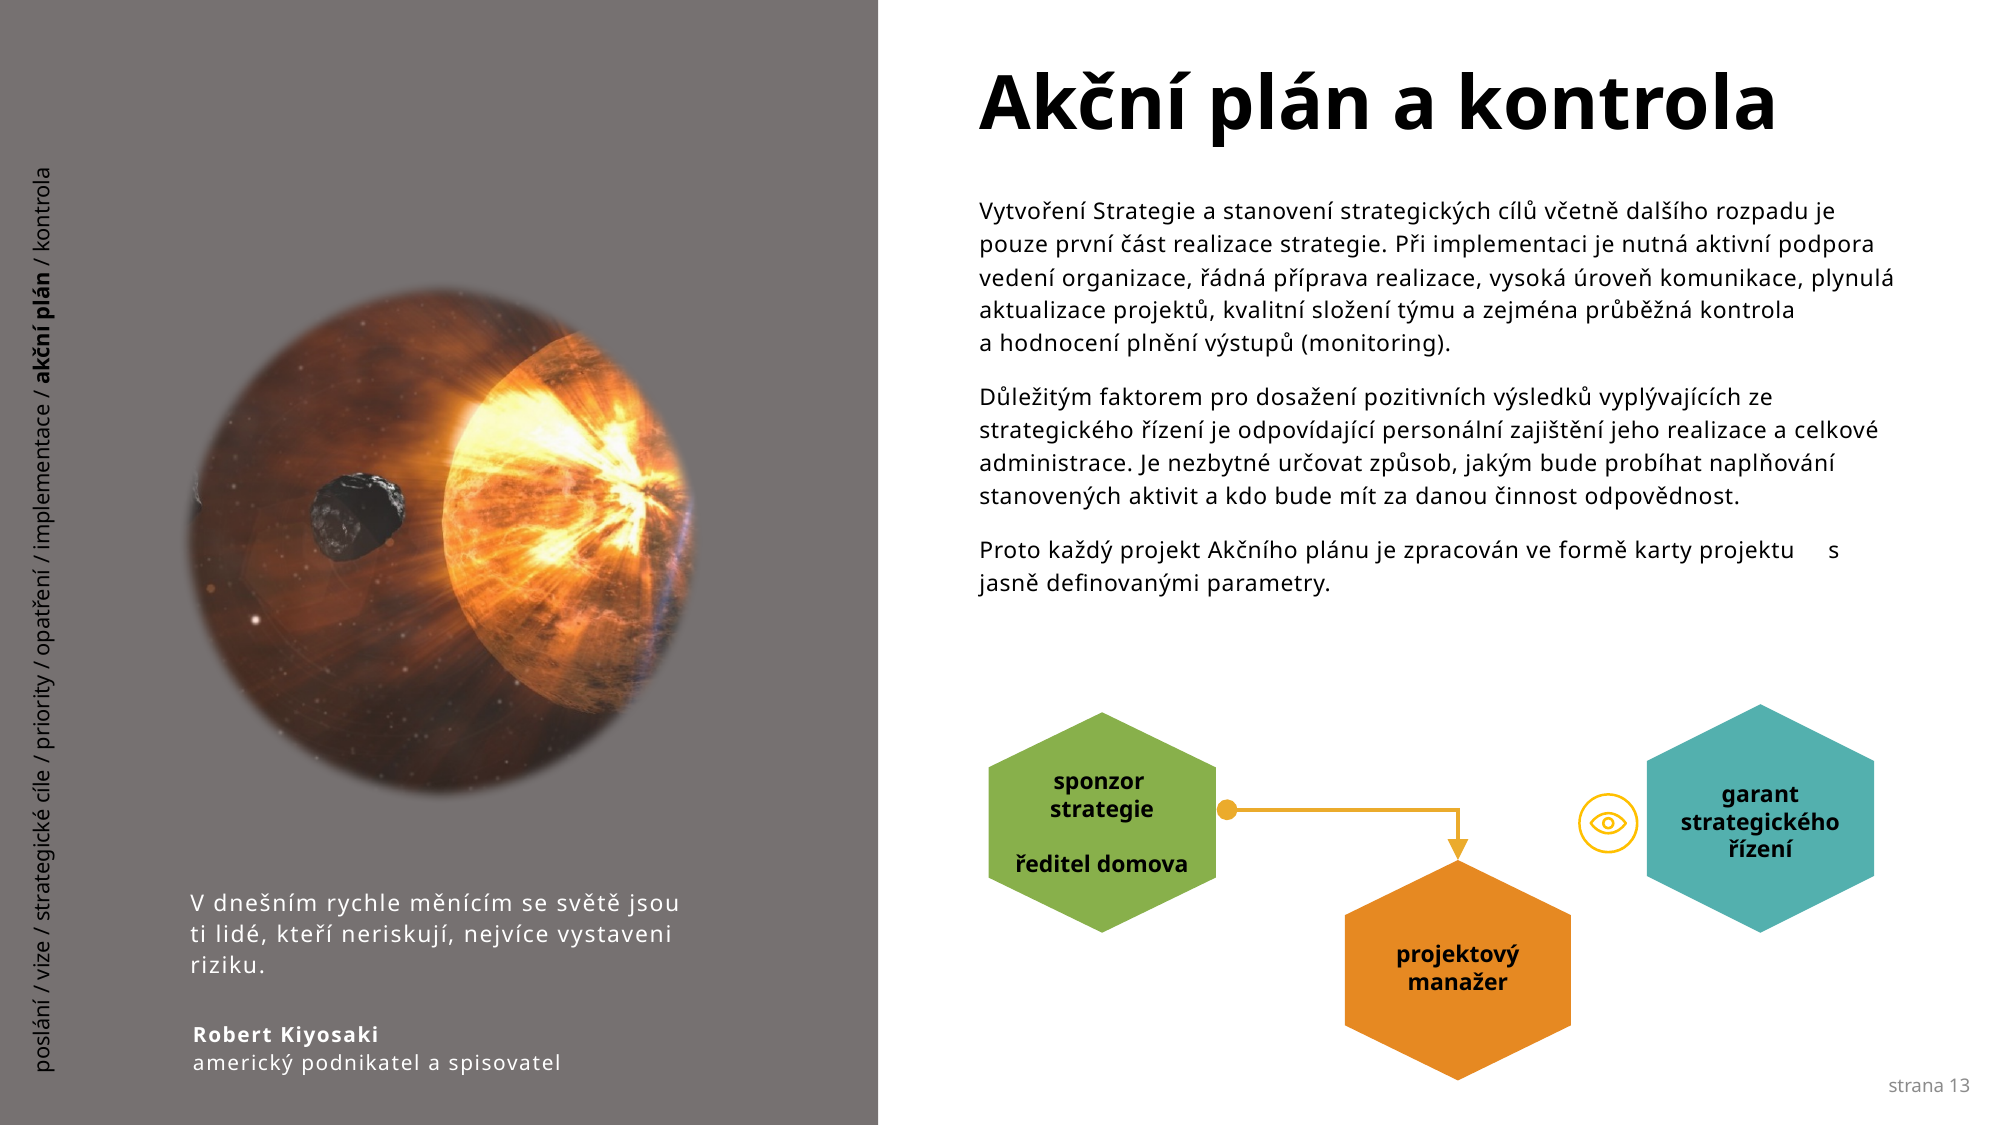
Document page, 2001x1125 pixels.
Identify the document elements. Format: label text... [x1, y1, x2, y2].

list Vytvoření Strategie a stanovení strategických cílů včetně dalšího rozpadu je pouze první část realizace strategie. Při implementaci je nutná aktivní podpora vedení organizace, řádná příprava realizace, vysoká úroveň komunikace, plynulá aktualizace projektů, kvalitní složení týmu a zejména průběžná kontrola a hodnocení plnění výstupů (monitoring). Důležitým faktorem pro dosažení pozitivních výsledků vyplývajících ze strategického řízení je odpovídající personální zajištění jeho realizace a celkové administrace. Je nezbytné určovat způsob, jakým bude probíhat naplňování stanovených aktivit a kdo bude mít za danou činnost odpovědnost. Proto každý projekt Akčního plánu je zpracován ve formě karty projektu s jasně definovanými parametry. [964, 184, 1913, 705]
text_box [999, 884, 1205, 934]
text_box [0, 0, 879, 1125]
text_box [188, 290, 694, 795]
slide_number strana 13 [1535, 1056, 1986, 1116]
text_box Robert Kiyosaki americký podnikatel a spisovatel [178, 1011, 726, 1083]
text_box V dnešním rychle měnícím se světě jsou ti lidé, kteří neriskují, nejvíce vystaveni riziku. [175, 877, 703, 1045]
text_box [1645, 870, 1876, 934]
title Akční plán a kontrola [964, 0, 1986, 211]
text_box sponzor strategie ředitel domova [950, 759, 1255, 884]
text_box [1578, 793, 1639, 854]
text_box [1003, 711, 1201, 759]
text_box poslání / vize / strategické cíle / priority / opatření / implementace / akční plán / kontrola [17, 0, 62, 1089]
text_box [1645, 703, 1876, 772]
text_box garant strategického řízení [1608, 772, 1913, 870]
text_box [1343, 858, 1572, 932]
text_box projektový manažer [1305, 932, 1610, 1003]
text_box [1227, 809, 1458, 860]
text_box [1343, 1003, 1572, 1082]
